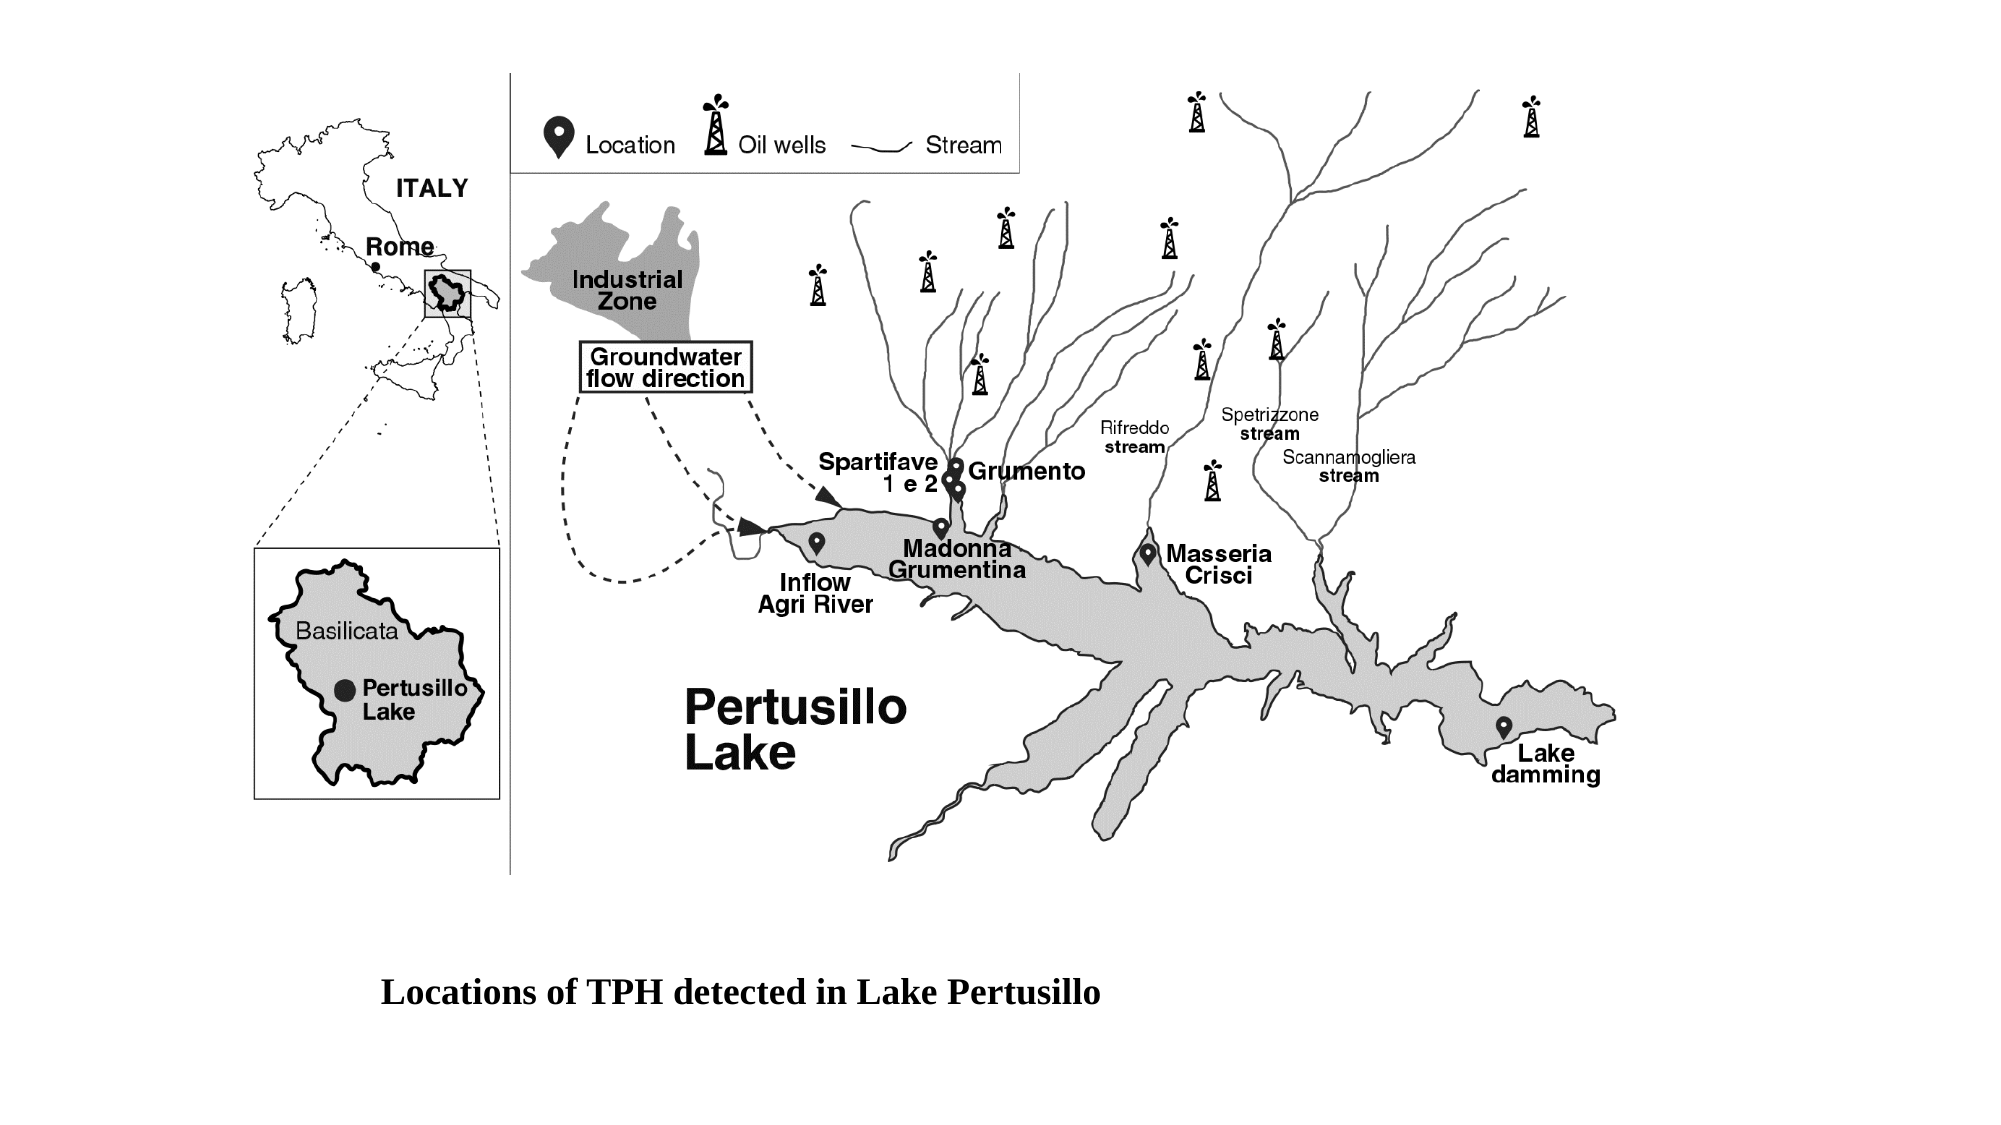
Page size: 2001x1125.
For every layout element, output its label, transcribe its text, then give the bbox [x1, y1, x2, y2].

picture [242, 73, 1630, 875]
text_box Locations of TPH detected in Lake Pertusillo [366, 959, 2000, 1020]
